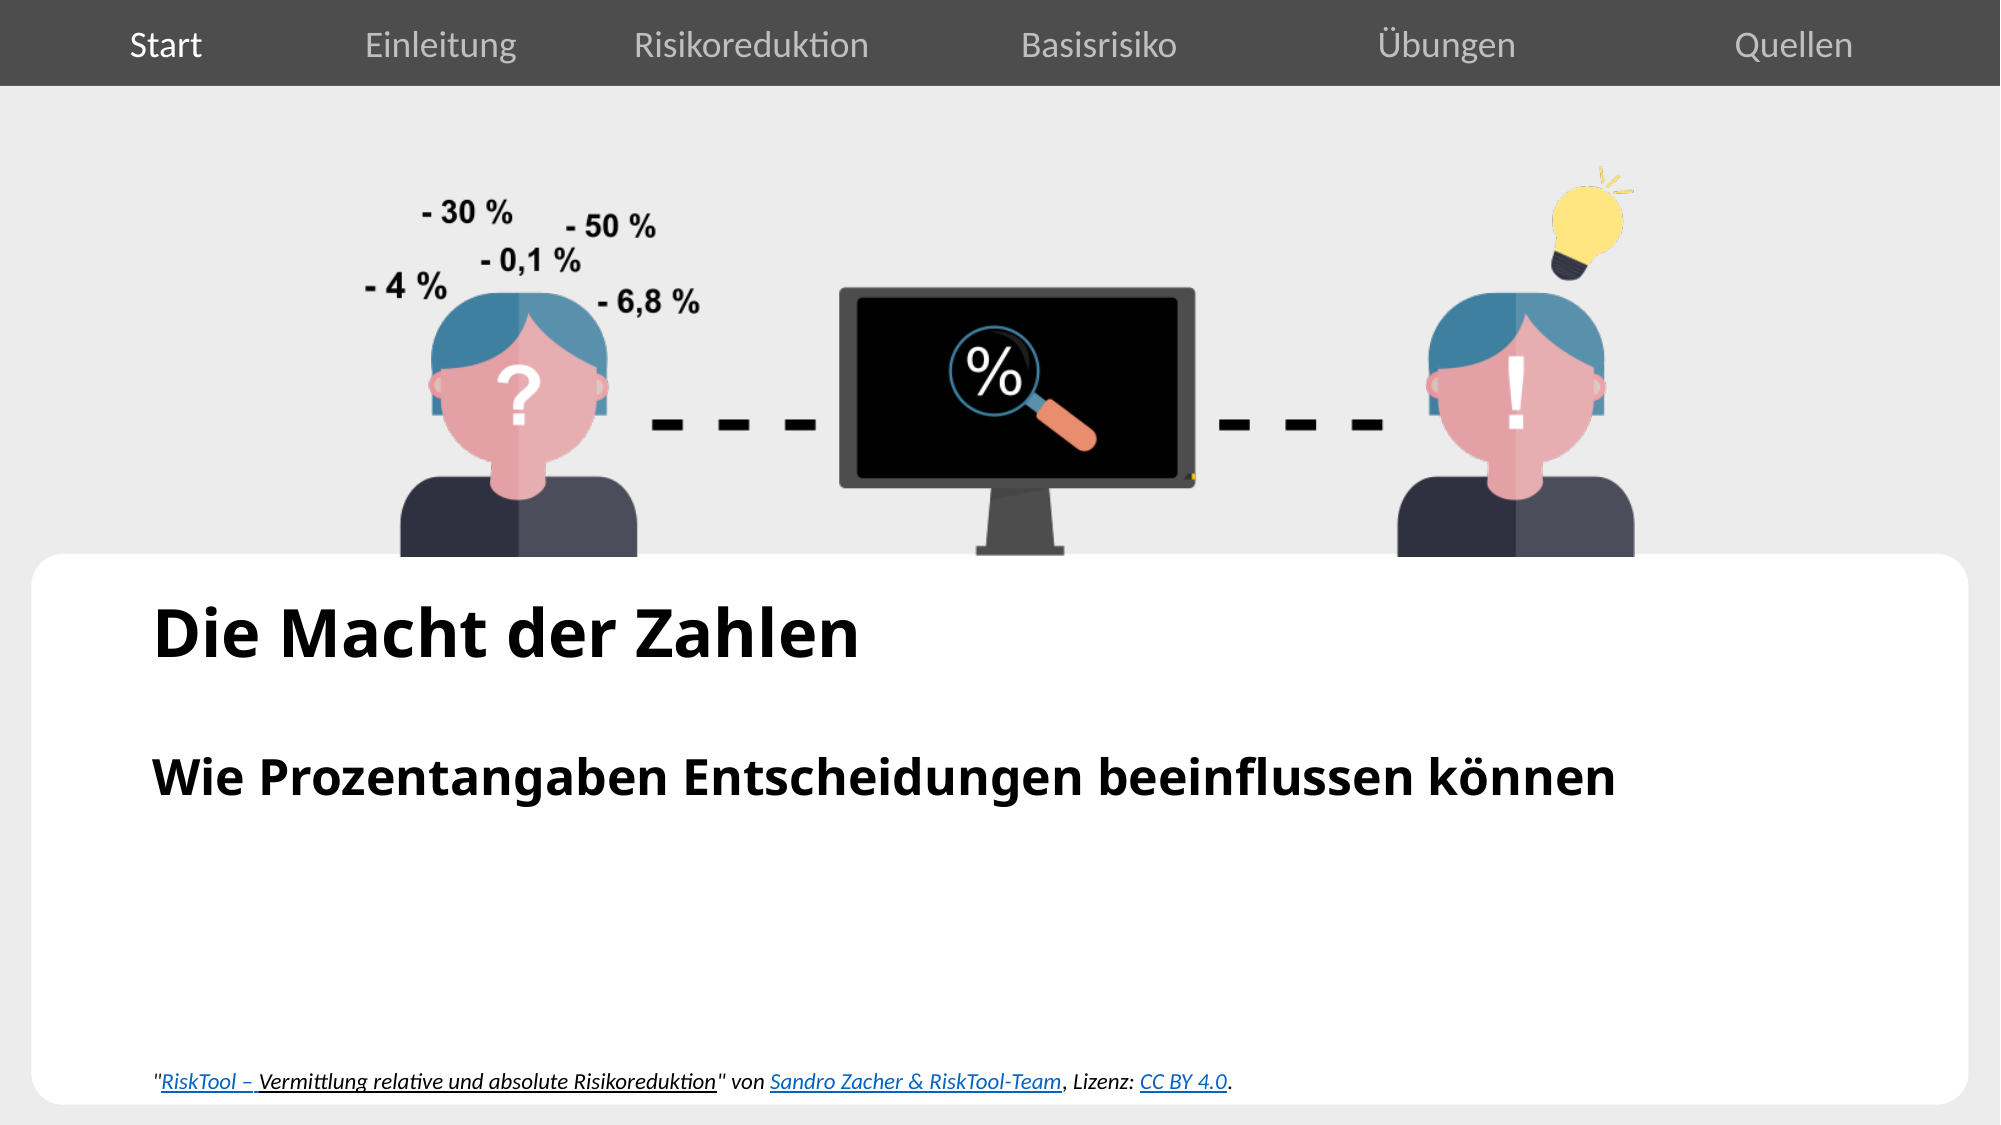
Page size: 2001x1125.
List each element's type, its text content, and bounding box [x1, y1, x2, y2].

title Die Macht der Zahlen Wie Prozentangaben Entscheidungen beeinflussen können [137, 592, 1863, 791]
text_box [0, 85, 2000, 1125]
text_box [30, 552, 1970, 1106]
picture [337, 157, 1663, 557]
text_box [63, 12, 1934, 74]
text_box "RiskTool – Vermittlung relative und absolute Risikoreduktion" von Sandro Zacher & RiskTool-Team, Lizenz: CC BY 4.0. [137, 1057, 1556, 1102]
